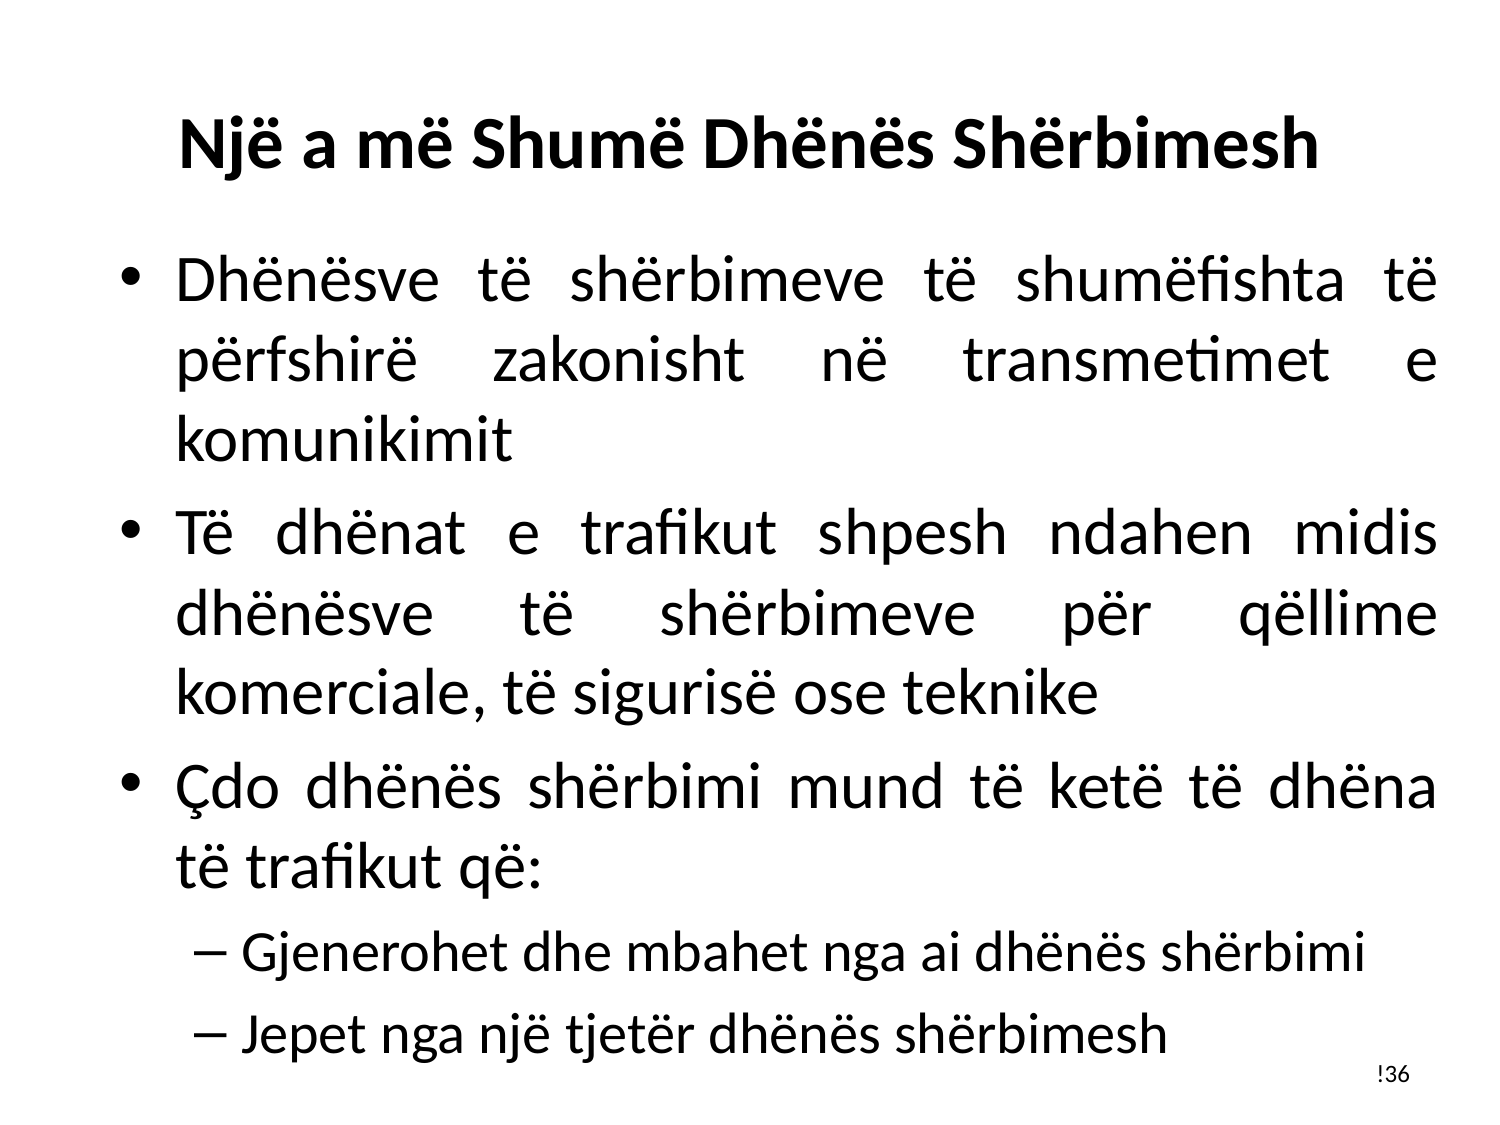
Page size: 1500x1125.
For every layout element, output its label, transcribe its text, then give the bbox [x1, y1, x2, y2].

list Dhënësve të shërbimeve të shumëfishta të përfshirë zakonisht në transmetimet e komunikimit Të dhënat e trafikut shpesh ndahen midis dhënësve të shërbimeve për qëllime komerciale, të sigurisë ose teknike Çdo dhënës shërbimi mund të ketë të dhëna të trafikut që: Gjenerohet dhe mbahet nga ai dhënës shërbimi Jepet nga një tjetër dhënës shërbimesh [103, 227, 1455, 1103]
title Një a më Shumë Dhënës Shërbimesh [74, 44, 1426, 233]
slide_number !36 [1074, 1042, 1425, 1103]
